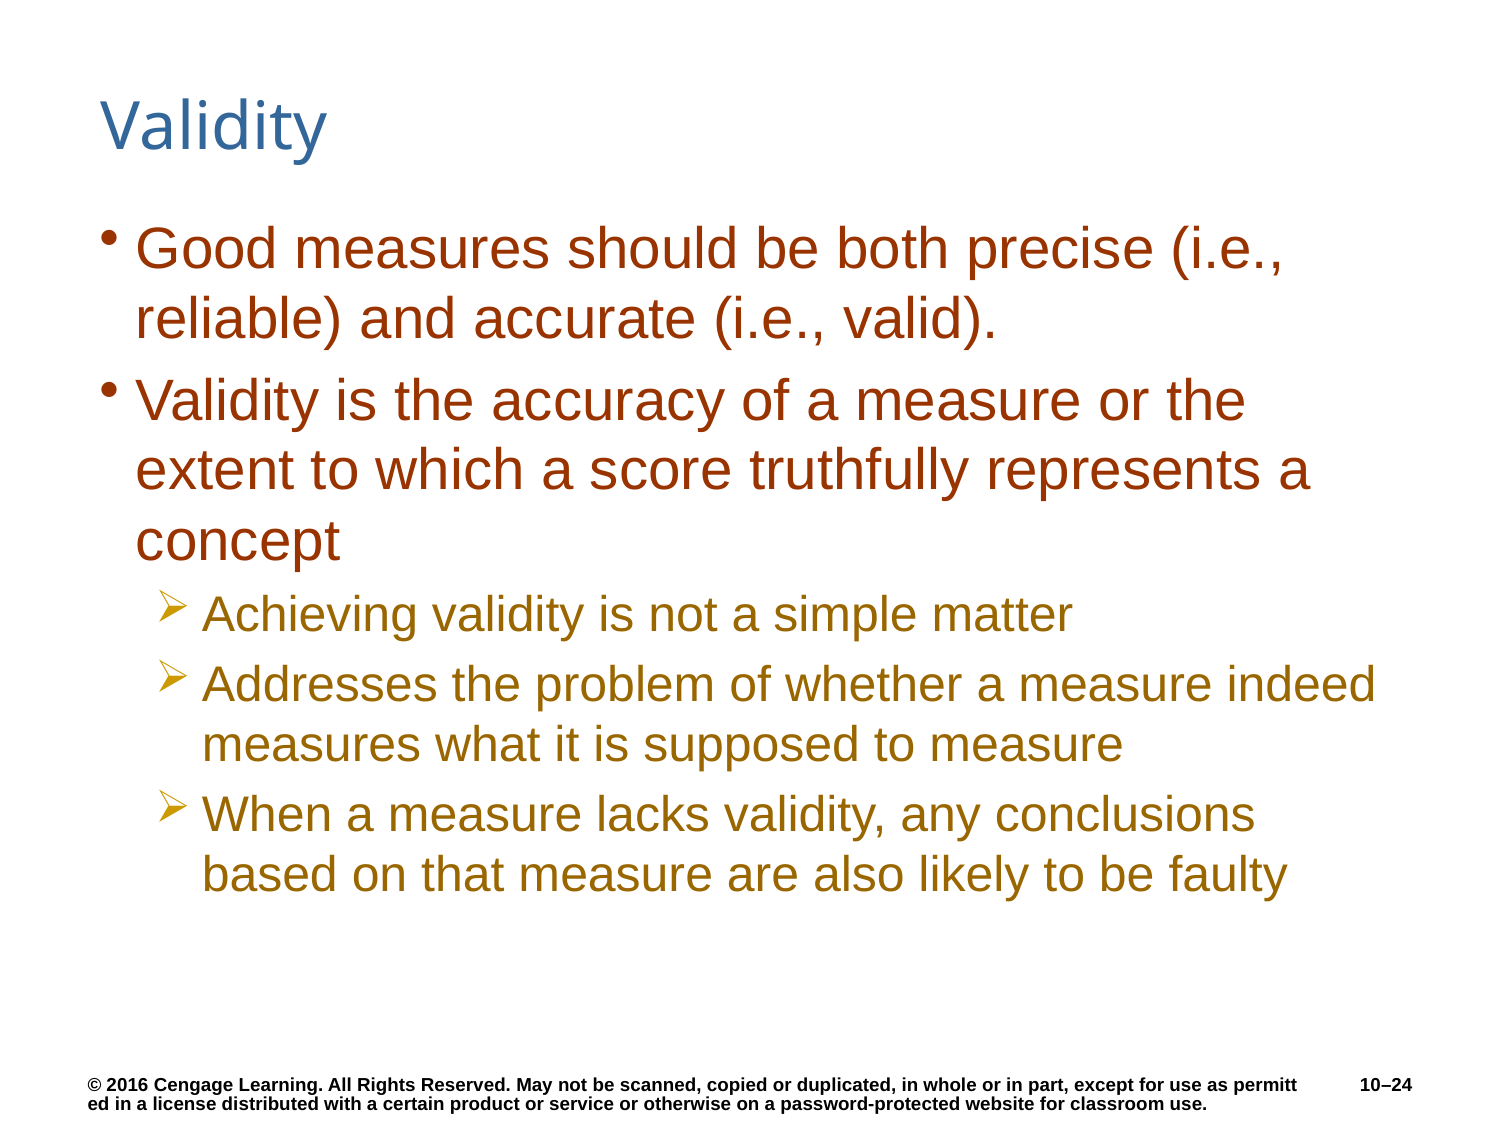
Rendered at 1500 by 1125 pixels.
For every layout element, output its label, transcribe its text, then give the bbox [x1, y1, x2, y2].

slide_number 10–24 [1050, 1042, 1413, 1103]
footer © 2016 Cengage Learning. All Rights Reserved. May not be scanned, copied or duplicated, in whole or in part, except for use as permitted in a license distributed with a certain product or service or otherwise on a password-protected website for classroom use. [87, 1057, 1050, 1103]
list Good measures should be both precise (i.e., reliable) and accurate (i.e., valid). Validity is the accuracy of a measure or the extent to which a score truthfully represents a concept Achieving validity is not a simple matter Addresses the problem of whether a measure indeed measures what it is supposed to measure When a measure lacks validity, any conclusions based on that measure are also likely to be faulty [84, 202, 1414, 1013]
title Validity [85, 75, 1411, 171]
